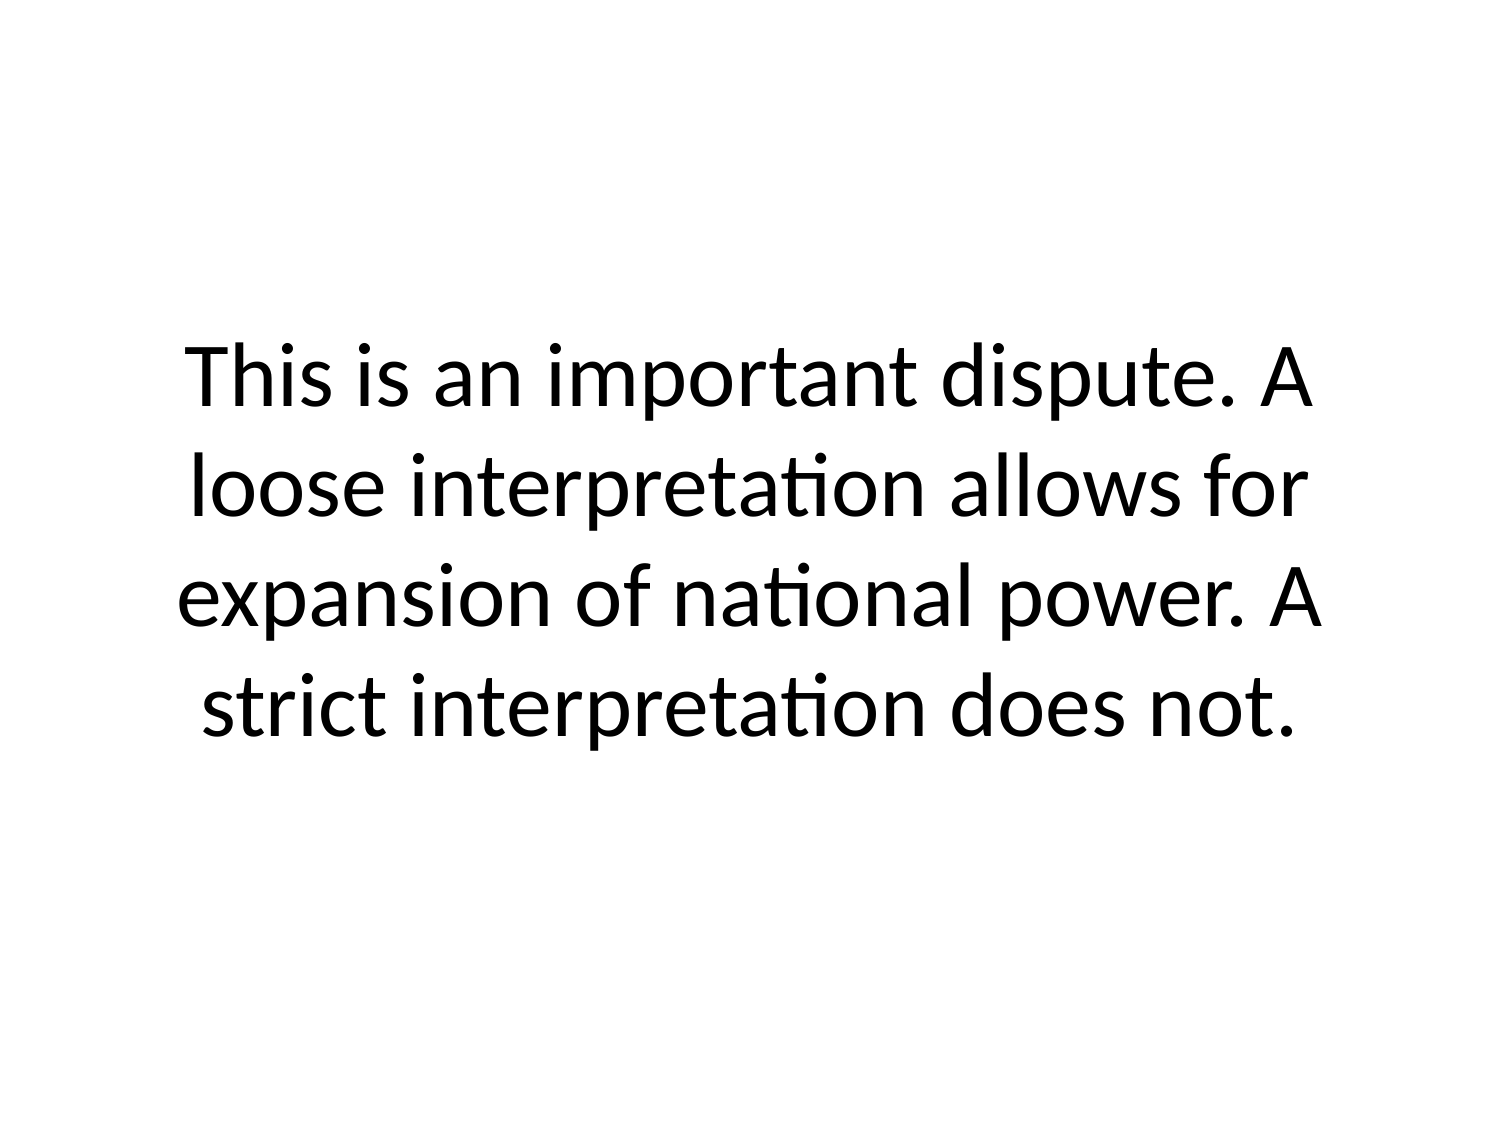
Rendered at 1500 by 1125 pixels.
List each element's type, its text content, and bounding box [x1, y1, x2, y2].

title This is an important dispute. A loose interpretation allows for expansion of national power. A strict interpretation does not. [75, 45, 1425, 1025]
